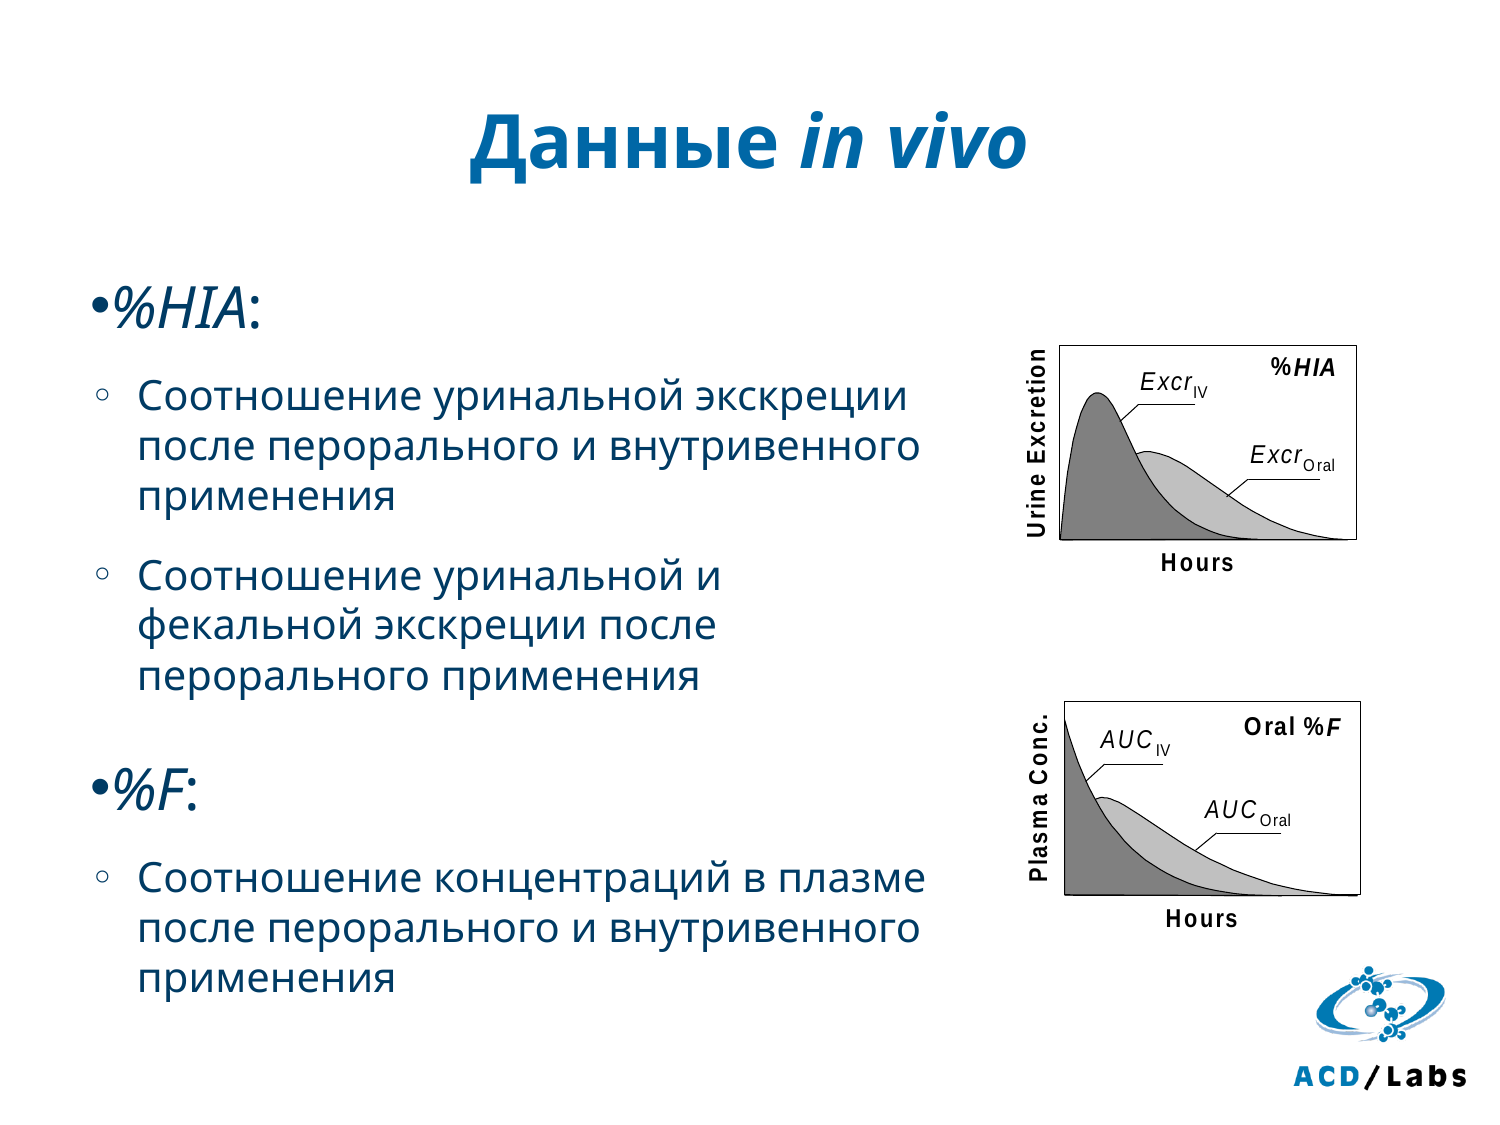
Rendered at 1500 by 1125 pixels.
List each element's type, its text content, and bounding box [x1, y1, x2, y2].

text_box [1012, 337, 1359, 588]
picture [1293, 964, 1471, 1101]
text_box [1014, 699, 1363, 944]
title Данные in vivo [74, 44, 1426, 233]
list %HIA: Соотношение уринальной экскреции после перорального и внутривенного применения Соотношение уринальной и фекальной экскреции после перорального применения %F: Соотношение концентраций в плазме после перорального и внутривенного применения [74, 262, 951, 1006]
